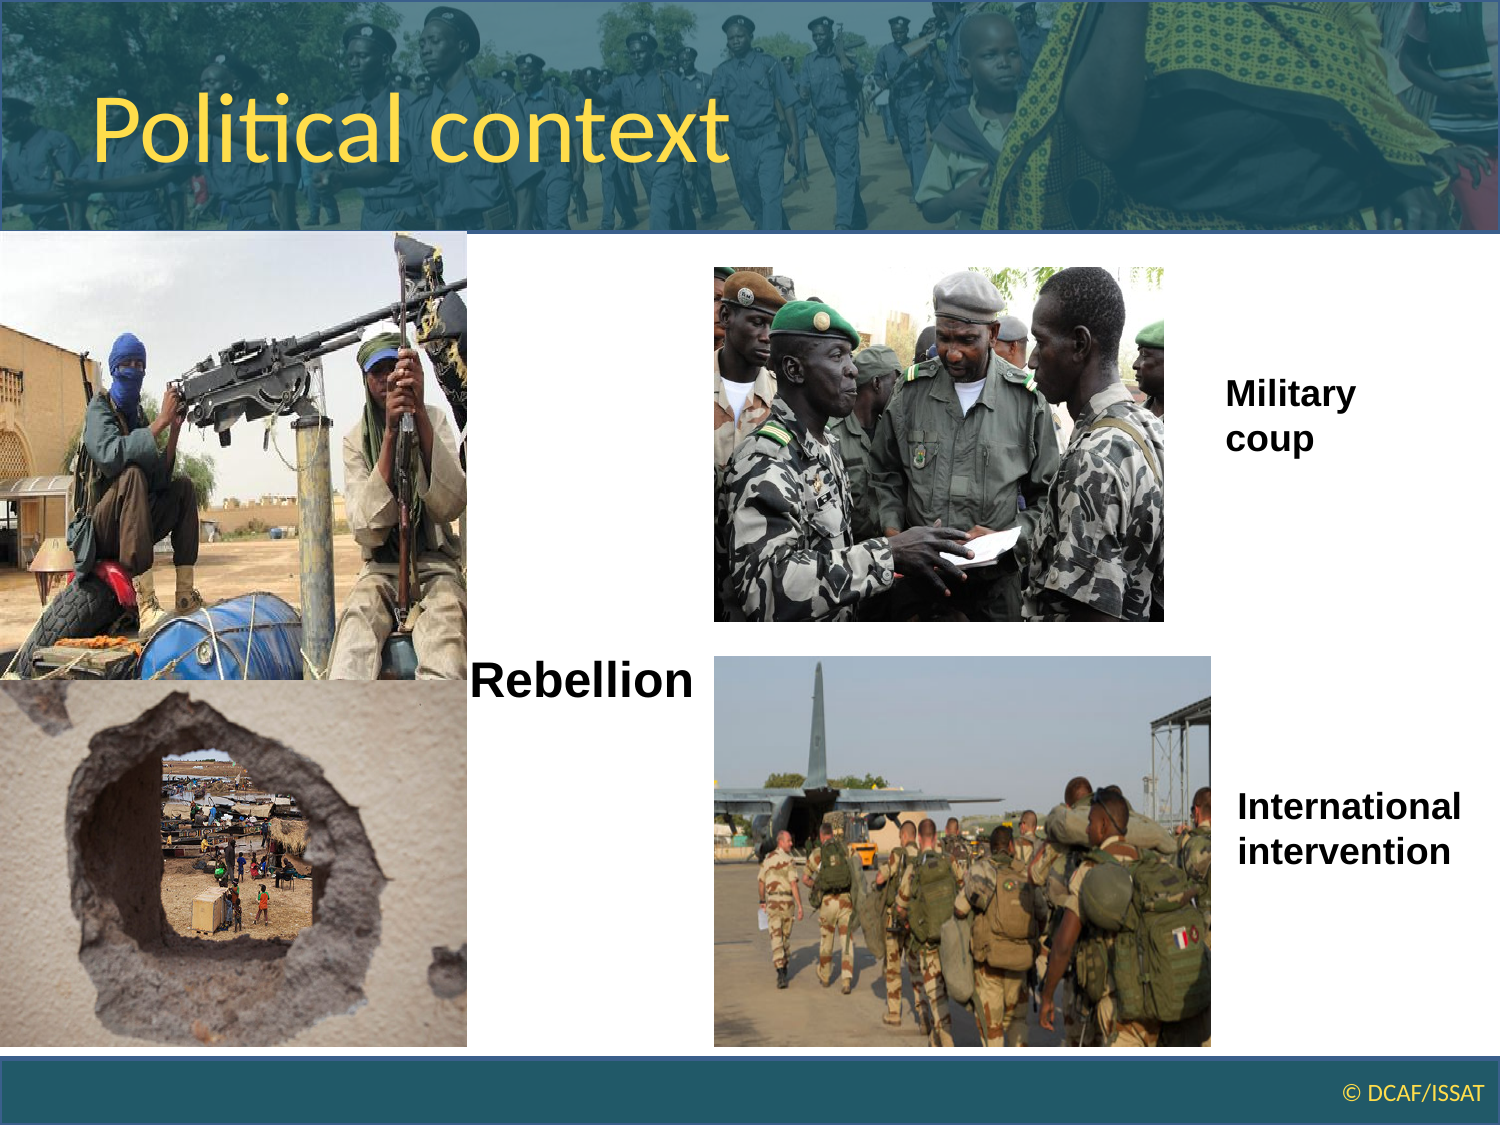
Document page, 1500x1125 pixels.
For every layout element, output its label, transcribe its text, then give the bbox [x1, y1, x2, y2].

text_box Military coup [1210, 361, 1471, 467]
title Political context [75, 45, 1425, 200]
list [501, 243, 1500, 1125]
picture [714, 266, 1164, 622]
picture [0, 231, 467, 1048]
text_box International intervention [1222, 775, 1495, 880]
text_box Rebellion [471, 640, 739, 715]
picture [714, 656, 1211, 1048]
